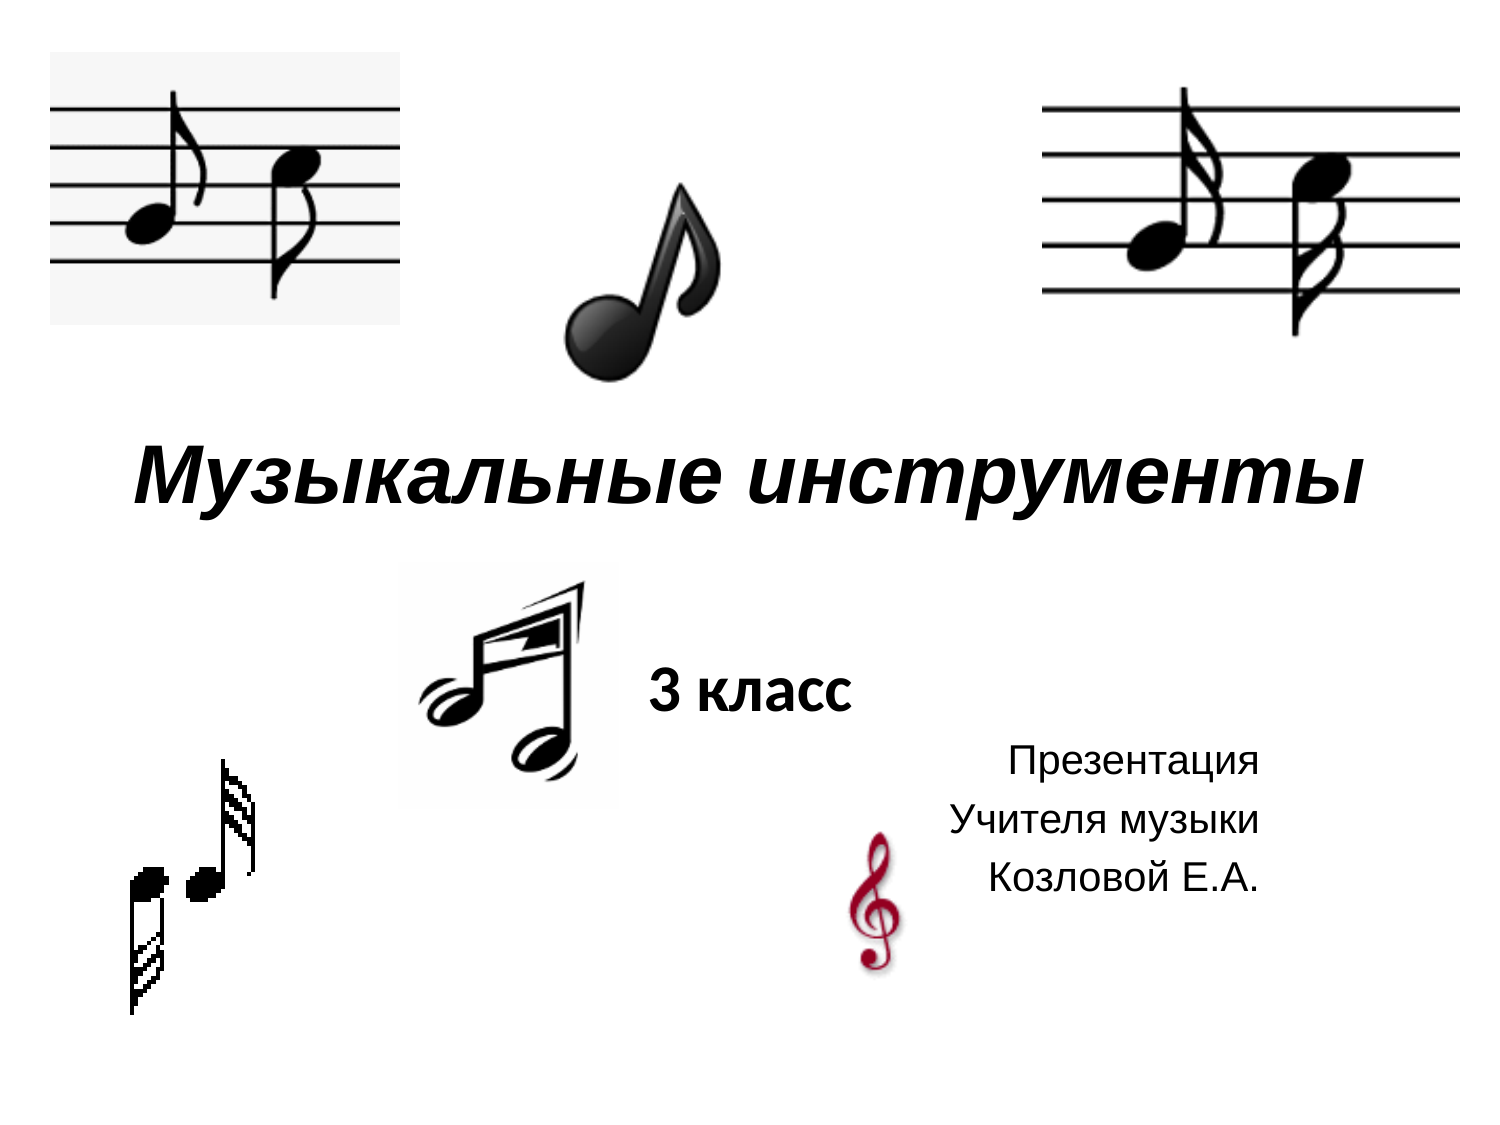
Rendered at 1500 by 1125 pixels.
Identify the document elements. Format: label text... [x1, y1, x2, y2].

picture [1042, 46, 1460, 375]
title Музыкальные инструменты [112, 349, 1388, 591]
picture [49, 51, 401, 326]
picture [538, 175, 748, 385]
subtitle 3 класс Презентация Учителя музыки Козловой Е.А. [225, 637, 1275, 925]
picture [116, 737, 282, 1029]
picture [398, 562, 619, 809]
picture [831, 820, 935, 988]
